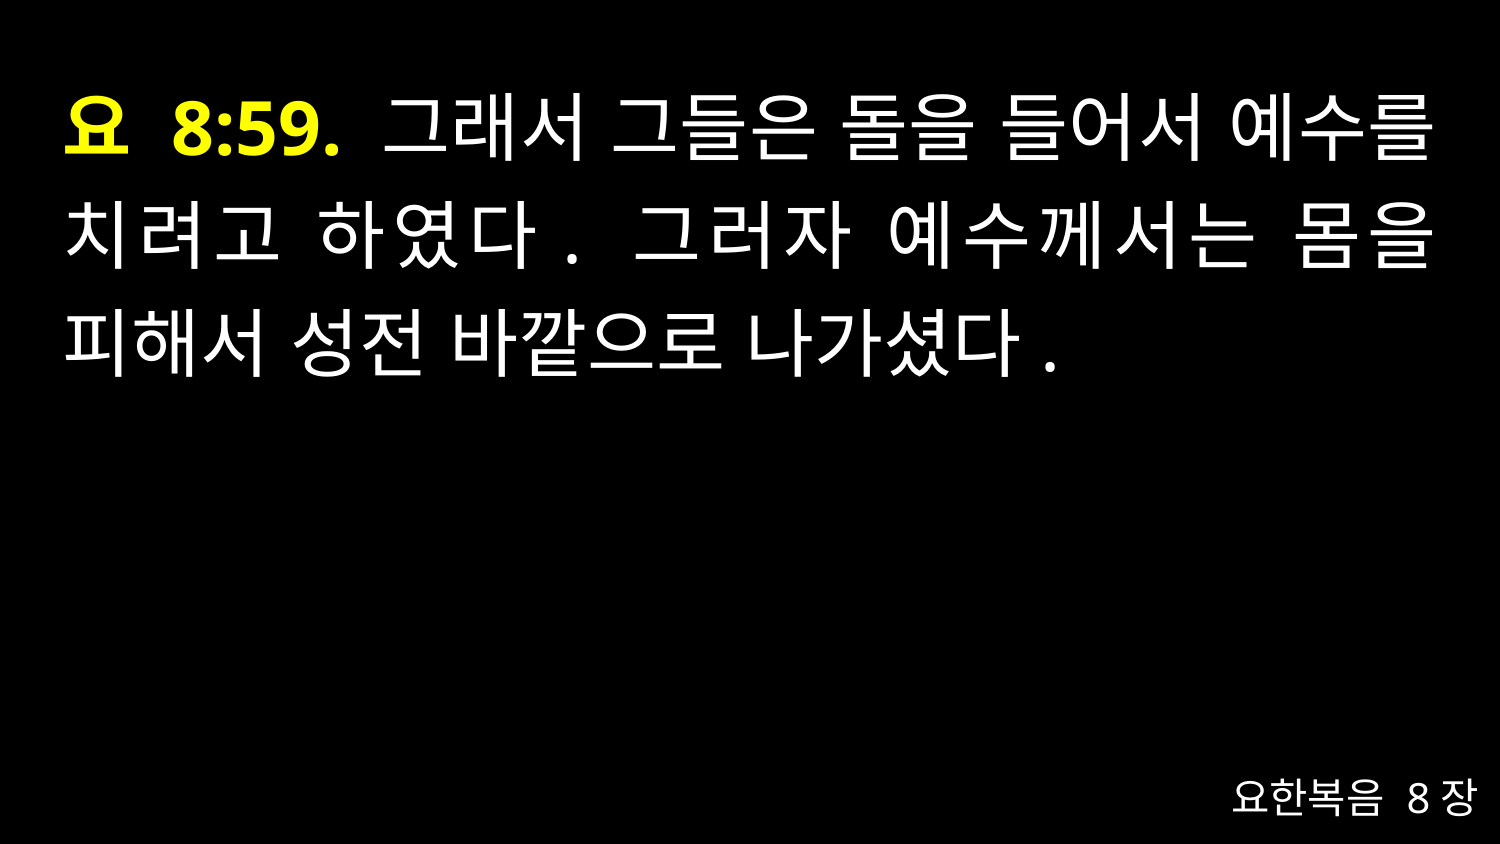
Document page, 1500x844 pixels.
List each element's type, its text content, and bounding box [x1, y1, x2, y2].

subtitle 요한복음 8장 [916, 770, 1500, 844]
title 요 8:59. 그래서 그들은 돌을 들어서 예수를 치려고 하였다. 그러자 예수께서는 몸을 피해서 성전 바깥으로 나가셨다. [0, 0, 1500, 844]
